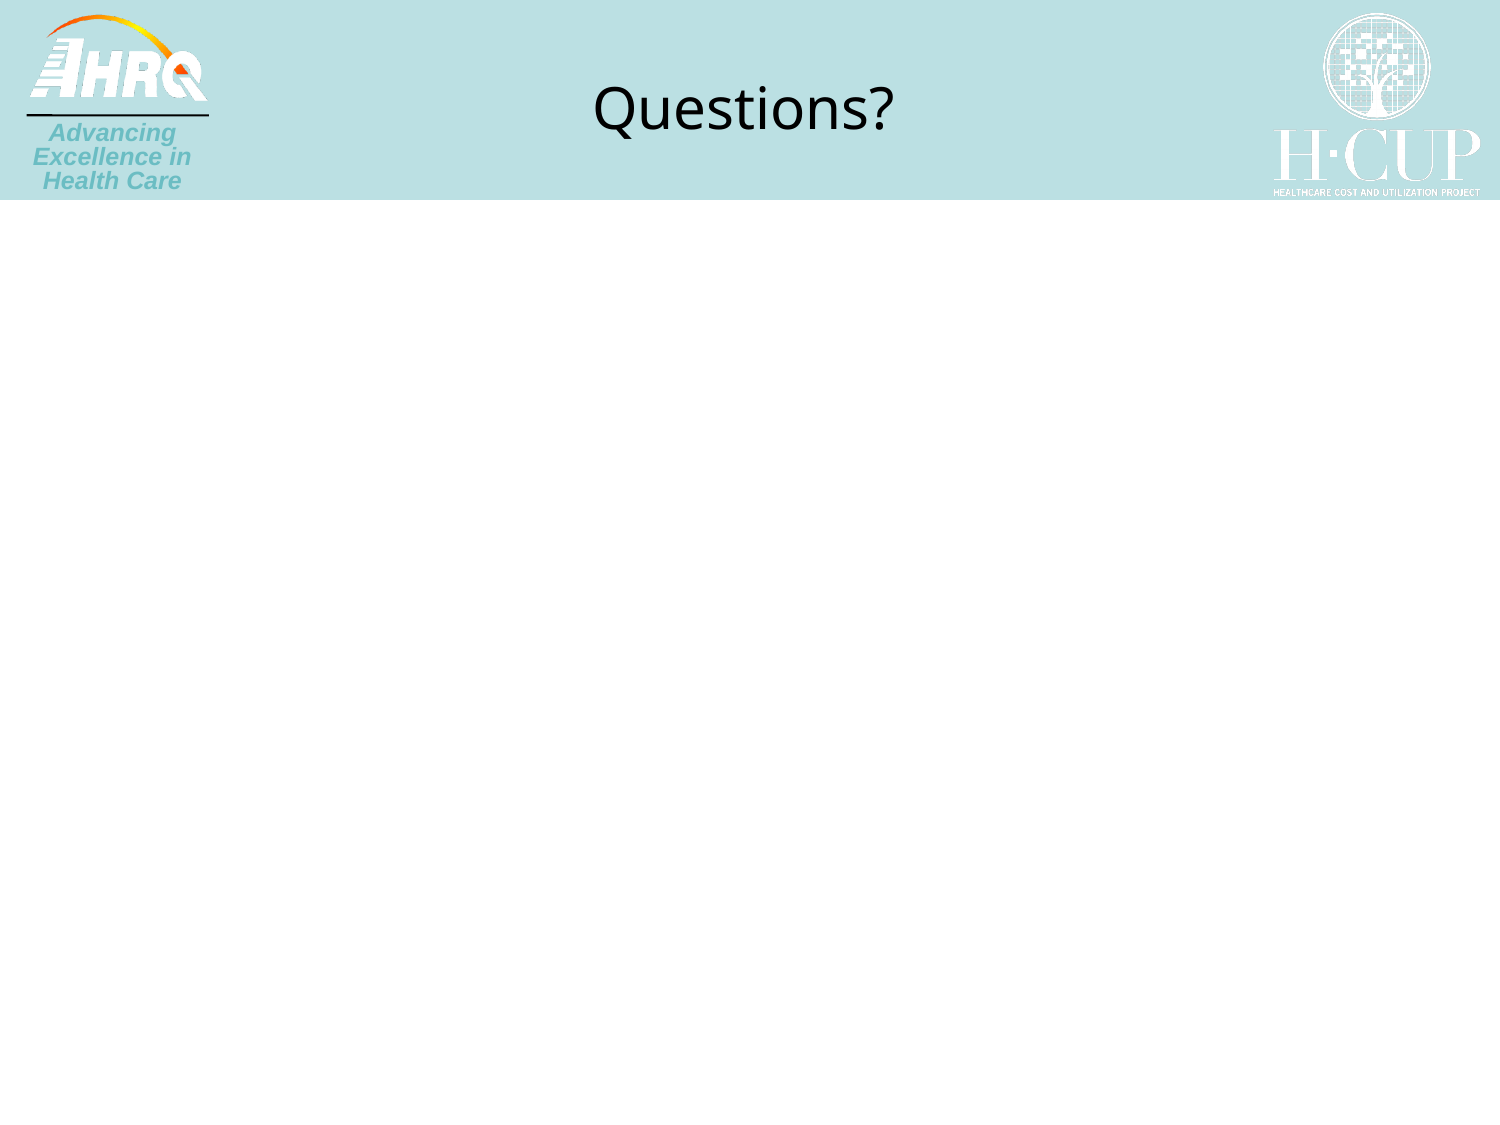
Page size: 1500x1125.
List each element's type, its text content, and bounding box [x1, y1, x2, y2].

picture [26, 12, 211, 104]
title Questions? [249, 12, 1238, 201]
picture [1270, 10, 1483, 199]
